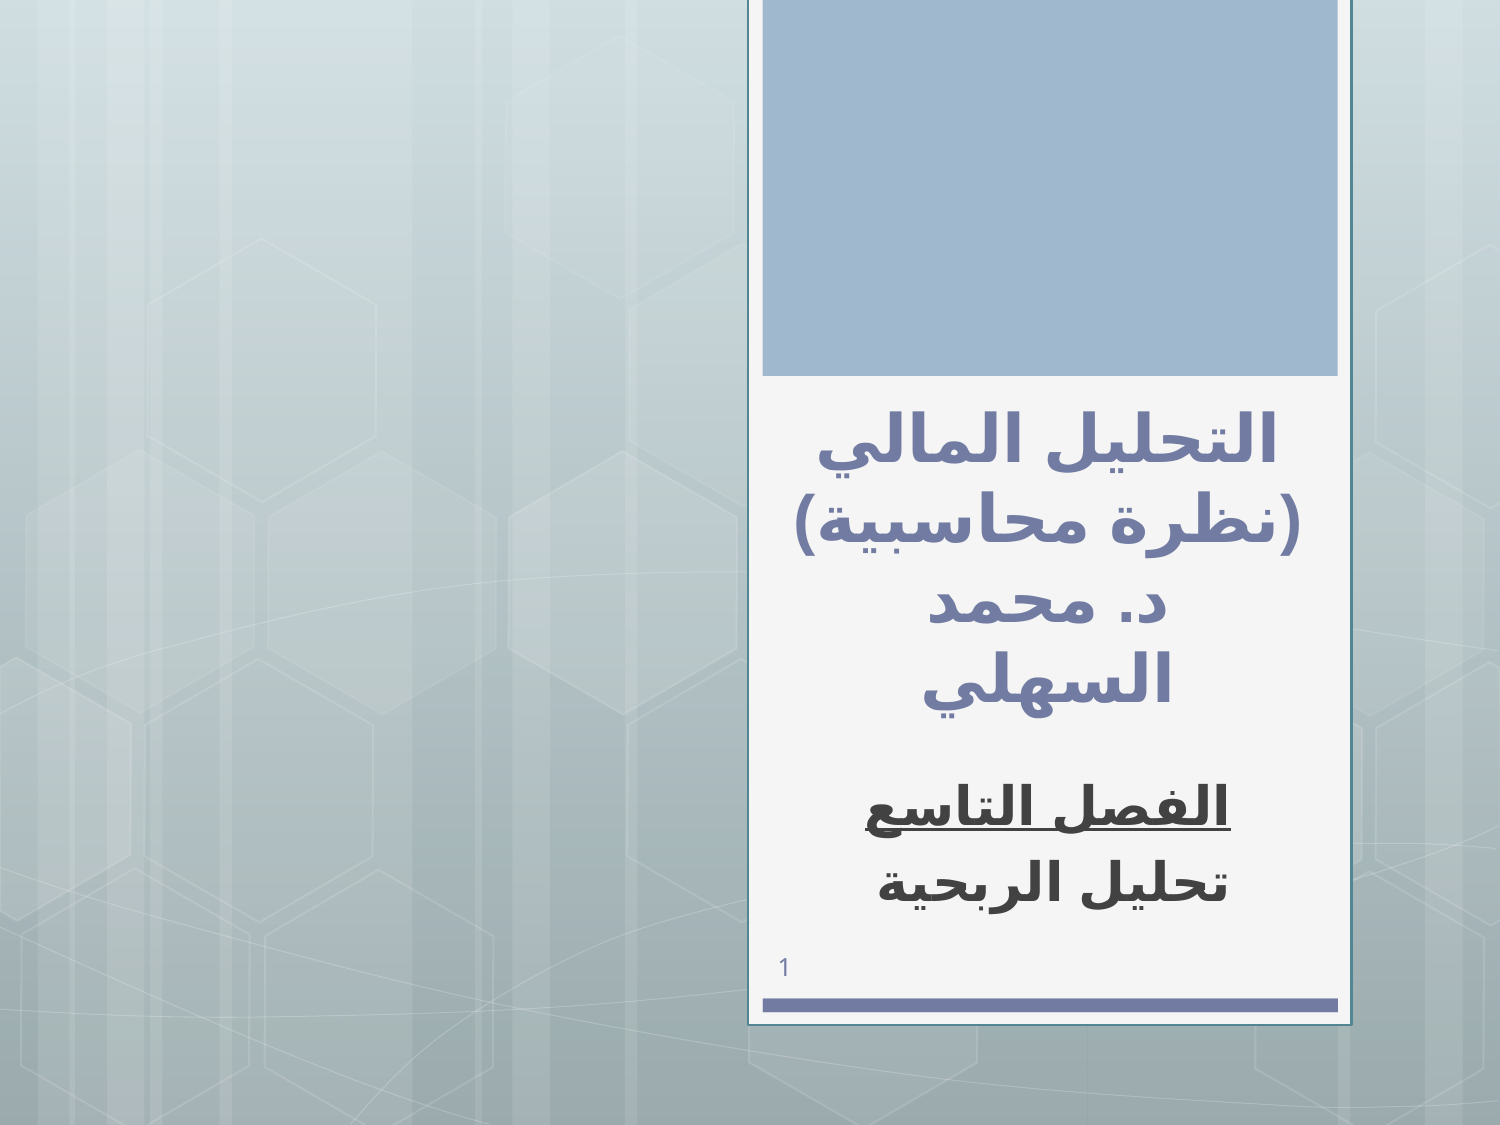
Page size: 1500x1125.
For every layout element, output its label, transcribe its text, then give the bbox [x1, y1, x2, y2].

subtitle الفصل التاسع تحليل الربحية [844, 763, 1247, 944]
title التحليل المالي (نظرة محاسبية) د. محمد السهلي [776, 444, 1320, 724]
slide_number 1 [762, 938, 869, 999]
